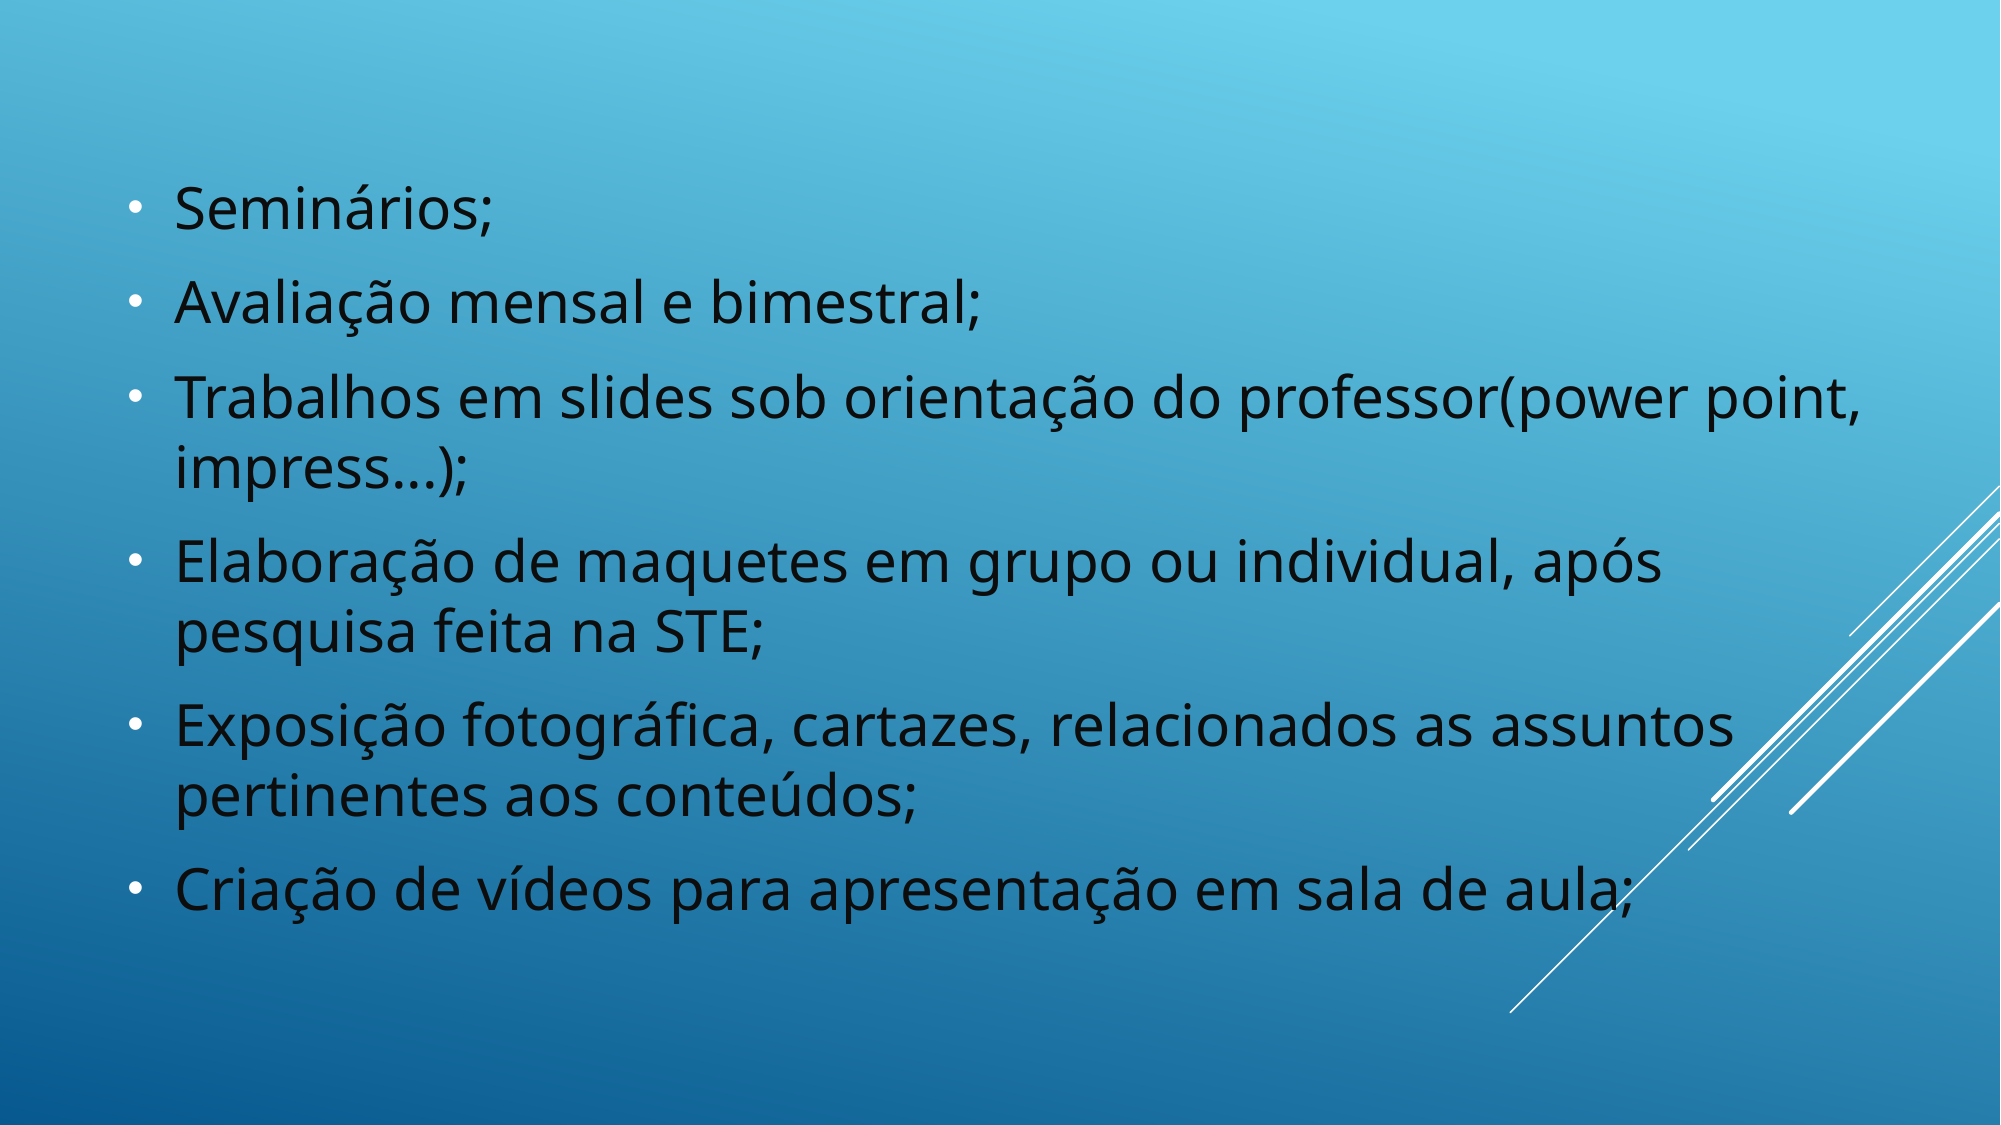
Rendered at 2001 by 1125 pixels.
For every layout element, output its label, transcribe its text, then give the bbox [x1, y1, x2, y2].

list Seminários; Avaliação mensal e bimestral; Trabalhos em slides sob orientação do professor(power point, impress...); Elaboração de maquetes em grupo ou individual, após pesquisa feita na STE; Exposição fotográfica, cartazes, relacionados as assuntos pertinentes aos conteúdos; Criação de vídeos para apresentação em sala de aula; [112, 112, 1921, 1053]
